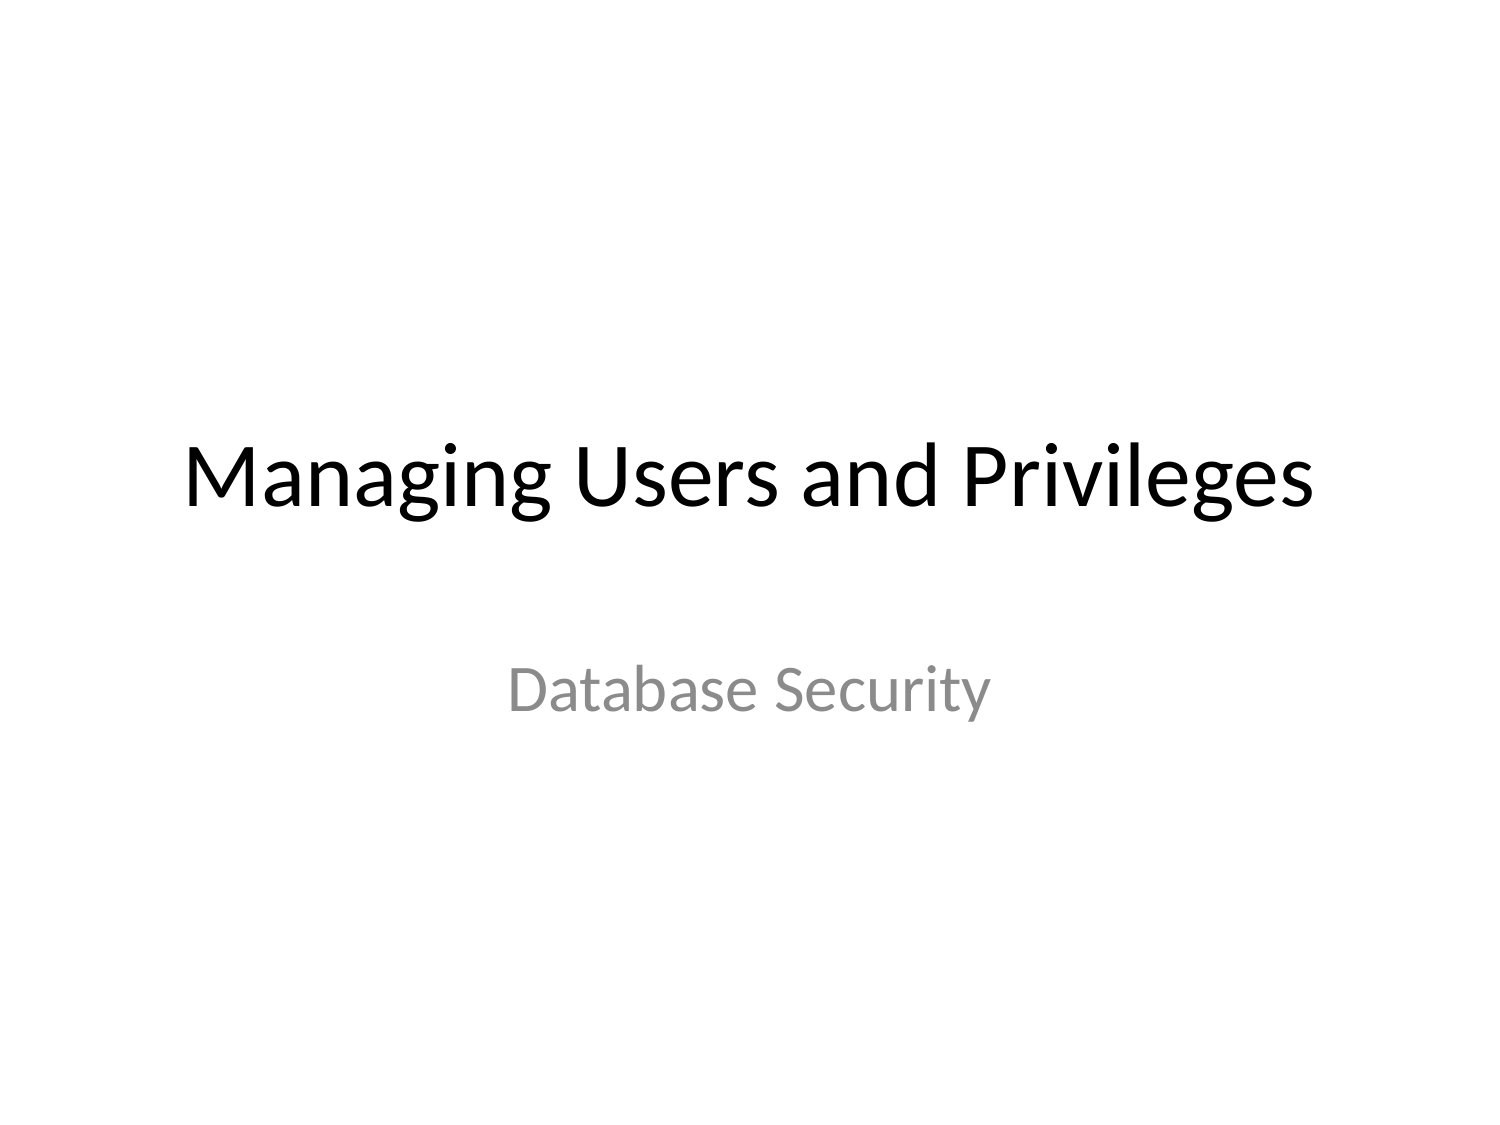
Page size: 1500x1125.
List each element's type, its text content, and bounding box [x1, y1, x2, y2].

title Managing Users and Privileges [112, 349, 1388, 591]
subtitle Database Security [225, 637, 1275, 925]
